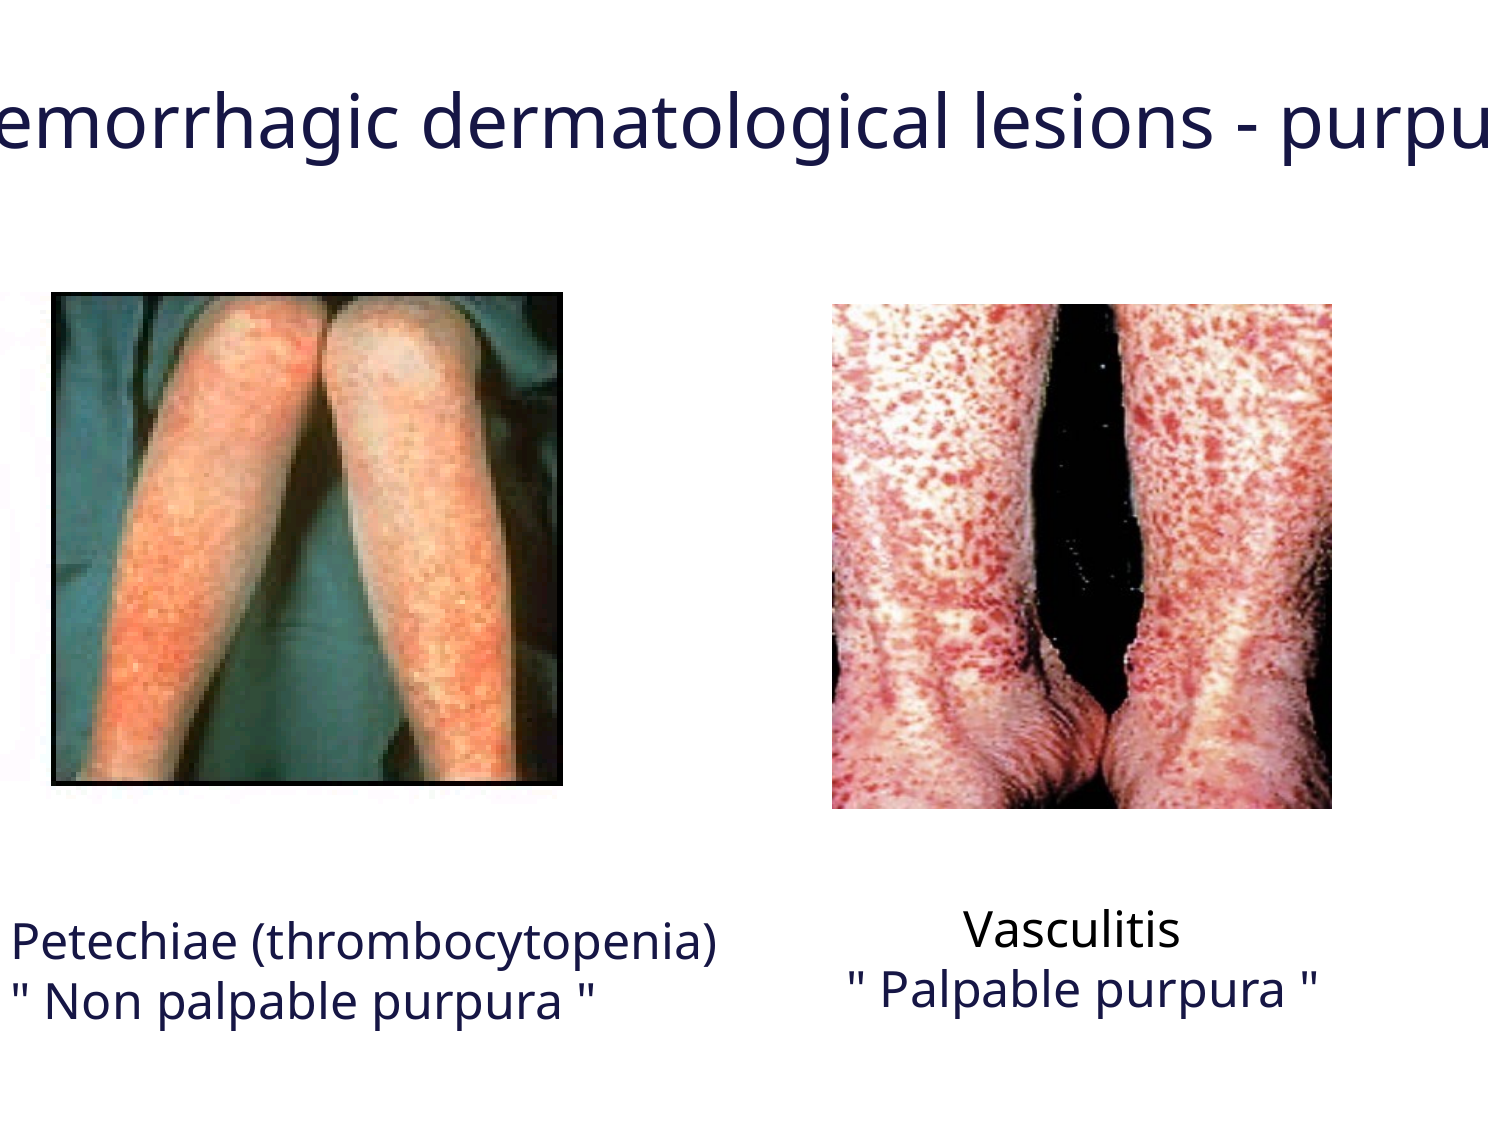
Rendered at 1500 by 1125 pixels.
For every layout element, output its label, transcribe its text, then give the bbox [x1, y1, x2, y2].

text_box Hemorrhagic dermatological lesions - purpura [0, 66, 1500, 172]
text_box Petechiae (thrombocytopenia) " Non palpable purpura " [0, 902, 733, 1038]
picture [831, 304, 1333, 809]
text_box Vasculitis " Palpable purpura " [831, 890, 1419, 1026]
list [0, 292, 563, 809]
